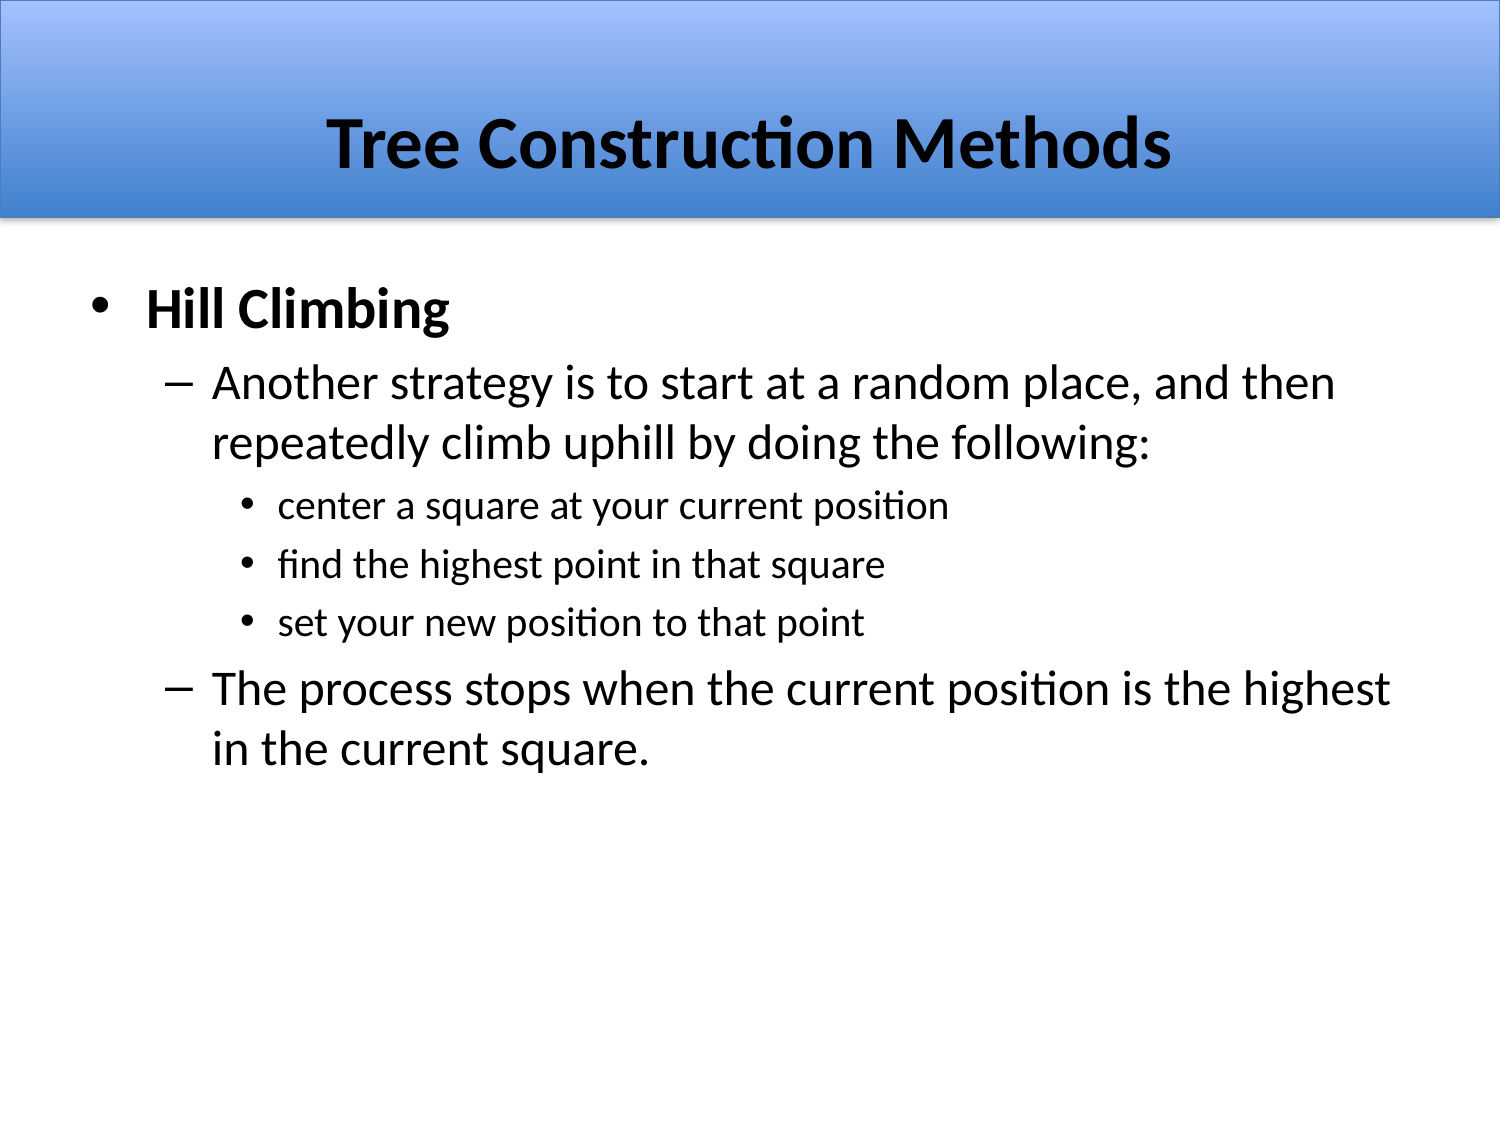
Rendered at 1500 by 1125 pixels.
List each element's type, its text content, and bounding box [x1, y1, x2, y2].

title Tree Construction Methods [75, 45, 1425, 233]
list Hill Climbing Another strategy is to start at a random place, and then repeatedly climb uphill by doing the following: center a square at your current position find the highest point in that square set your new position to that point The process stops when the current position is the highest in the current square. [75, 262, 1425, 933]
